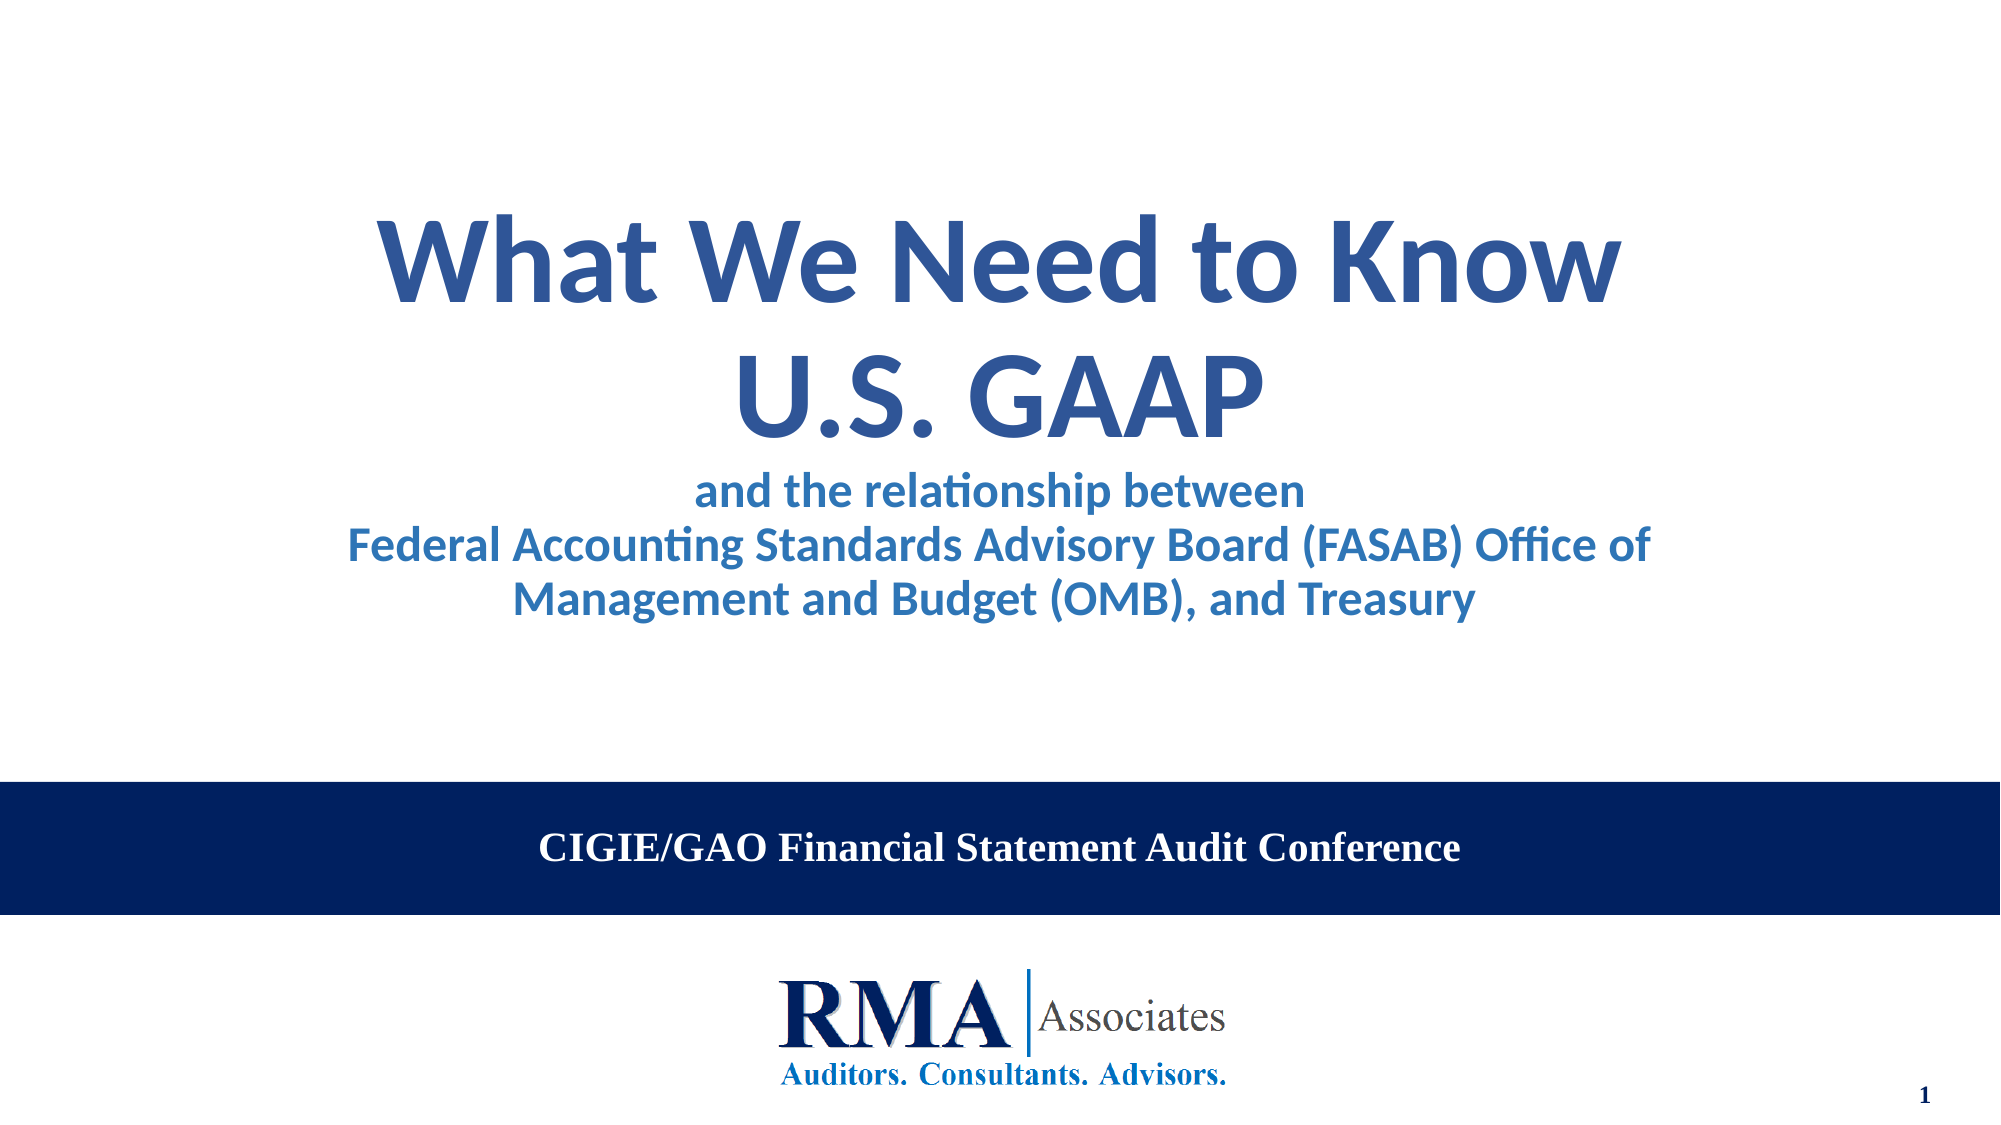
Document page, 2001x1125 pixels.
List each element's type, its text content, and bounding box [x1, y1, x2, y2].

title What We Need to Know U.S. GAAP and the relationship between Federal Accounting Standards Advisory Board (FASAB) Office of Management and Budget (OMB), and Treasury [249, 144, 1750, 676]
footer [150, 1065, 1850, 1125]
slide_number 1 [1850, 1063, 2000, 1124]
subtitle CIGIE/GAO Financial Statement Audit Conference [0, 781, 2000, 915]
picture [762, 942, 1239, 1065]
